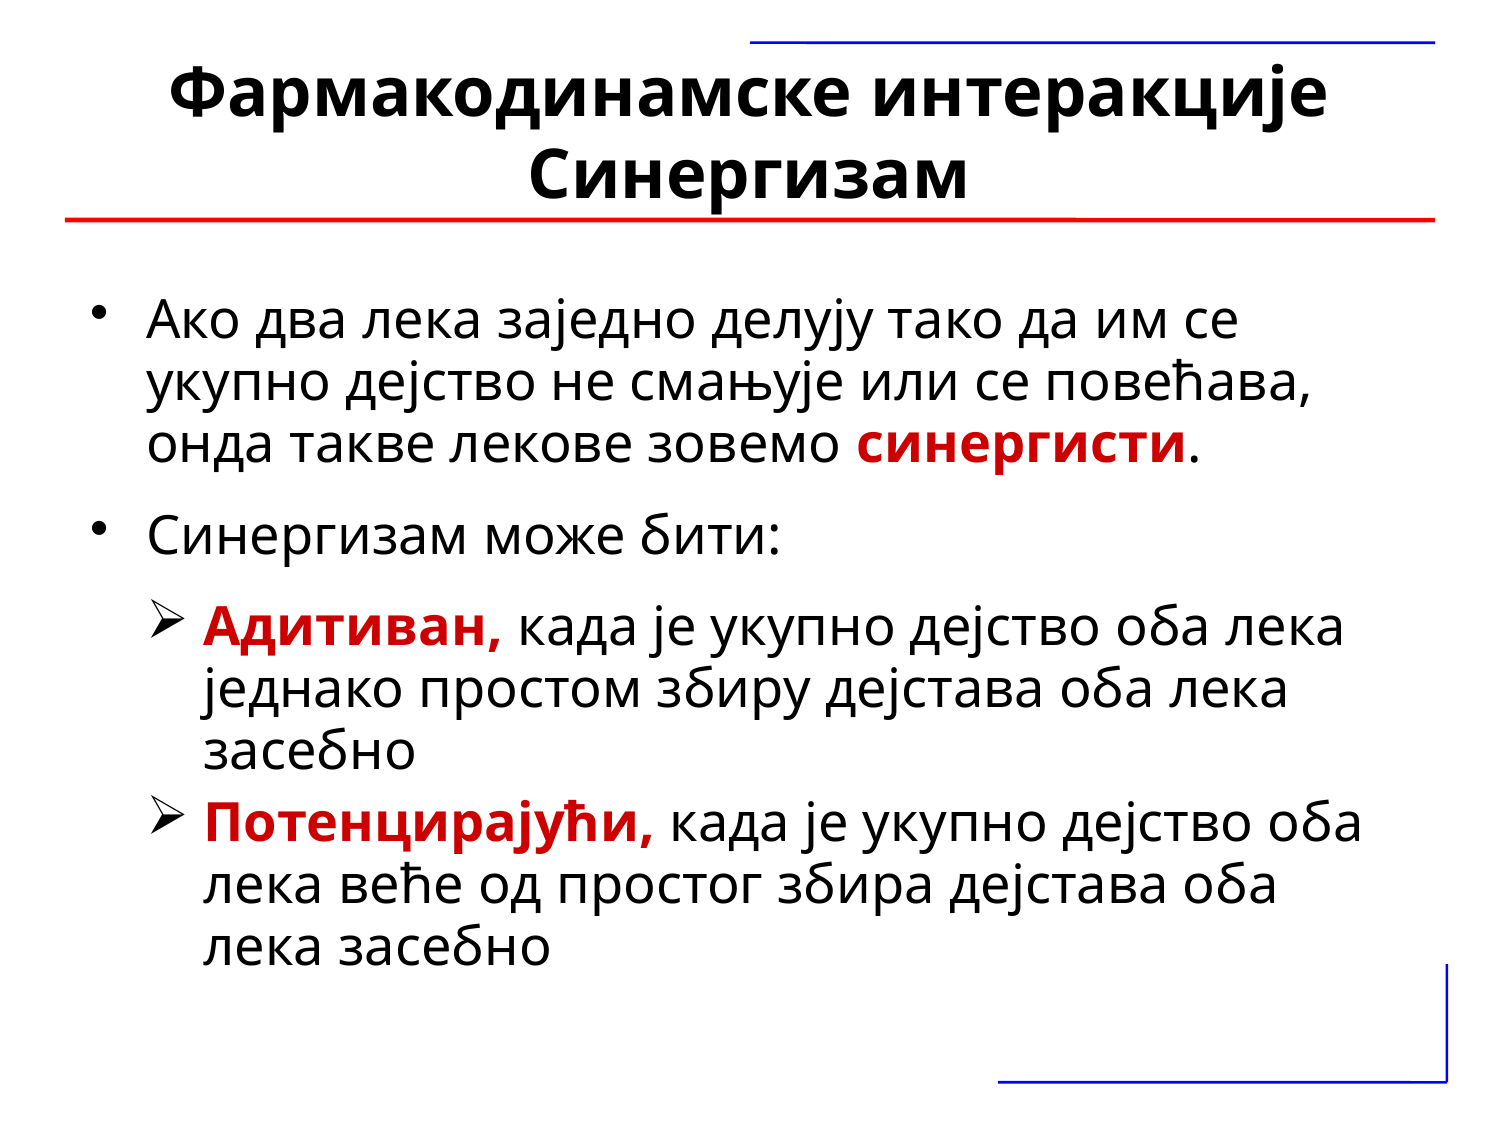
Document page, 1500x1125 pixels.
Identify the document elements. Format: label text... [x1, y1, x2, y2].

list Ако два лека заједно делују тако да им се укупно дејство не смањује или се повећава, онда такве лекове зовемо синергисти. Синергизам може бити: Адитиван, када је укупно дејство оба лека једнако простом збиру дејстава оба лека засебно Потенцирајући, када је укупно дејство оба лека веће од простог збира дејстава оба лека засебно [75, 282, 1425, 1006]
title Фармакодинамске интеракције Синергизам [75, 65, 1424, 220]
